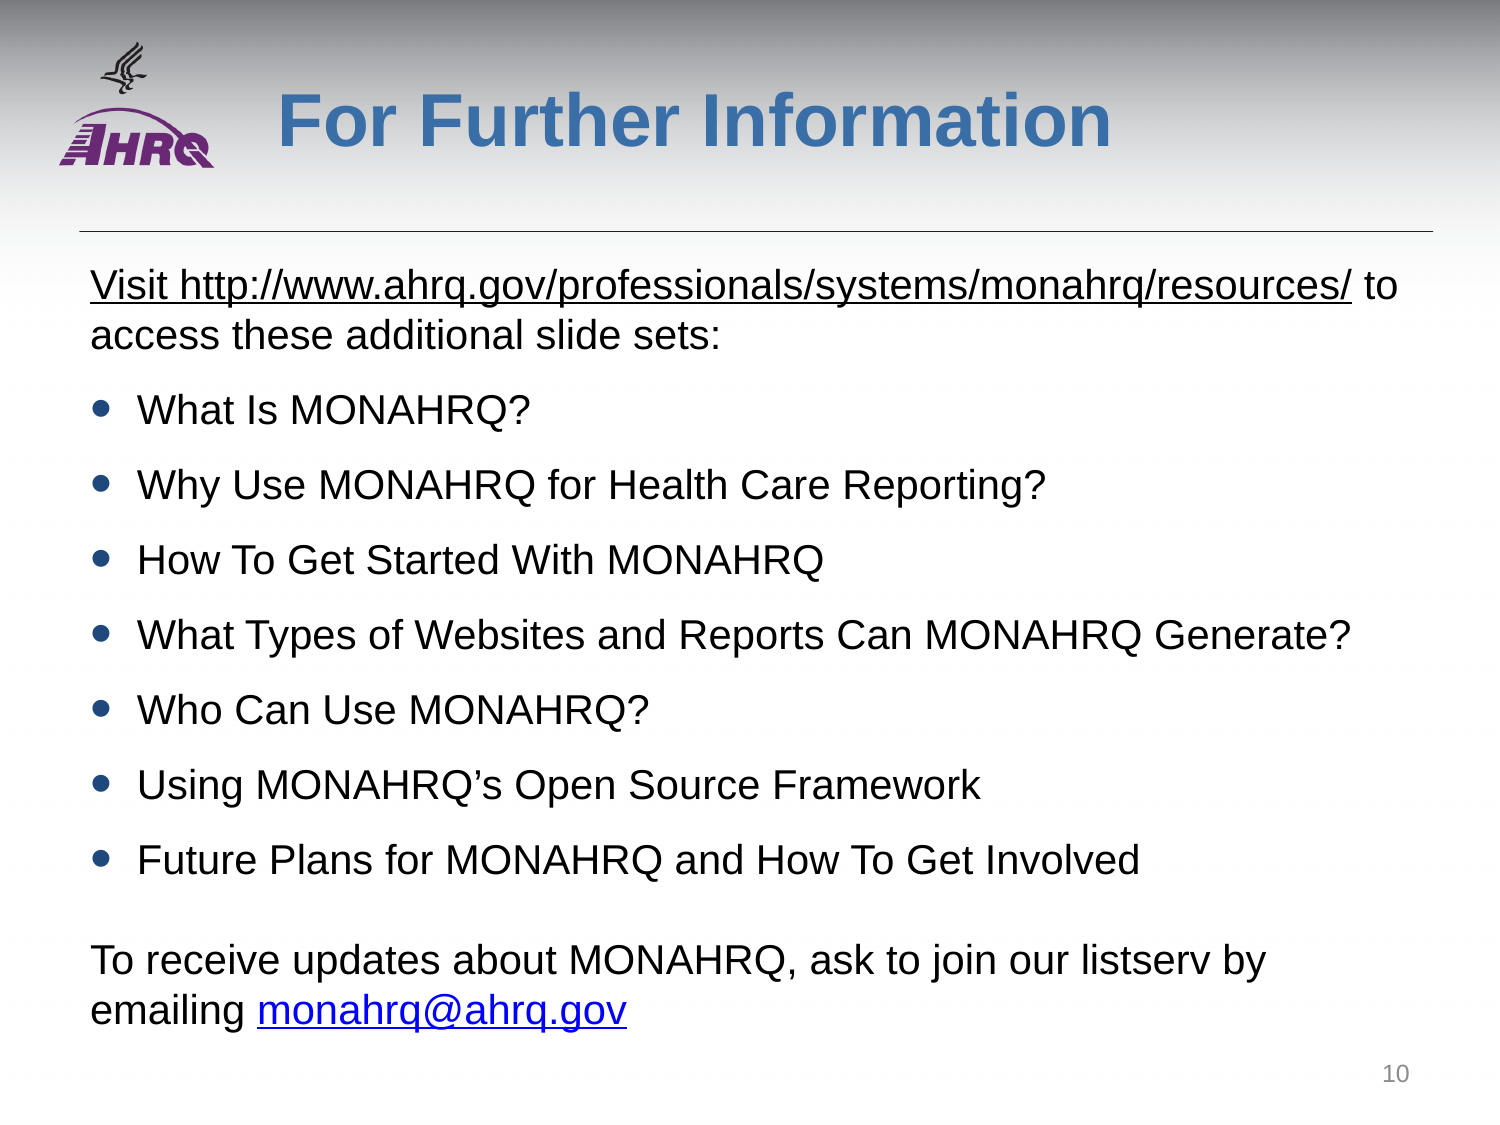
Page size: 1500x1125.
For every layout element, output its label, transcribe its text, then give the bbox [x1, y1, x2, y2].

list Visit http://www.ahrq.gov/professionals/systems/monahrq/resources/ to access these additional slide sets: What Is MONAHRQ? Why Use MONAHRQ for Health Care Reporting? How To Get Started With MONAHRQ What Types of Websites and Reports Can MONAHRQ Generate? Who Can Use MONAHRQ? Using MONAHRQ’s Open Source Framework Future Plans for MONAHRQ and How To Get Involved To receive updates about MONAHRQ, ask to join our listserv by emailing monahrq@ahrq.gov [75, 249, 1425, 1005]
picture [0, 0, 1500, 1125]
title For Further Information [262, 45, 1425, 188]
slide_number 10 [1074, 1042, 1425, 1103]
